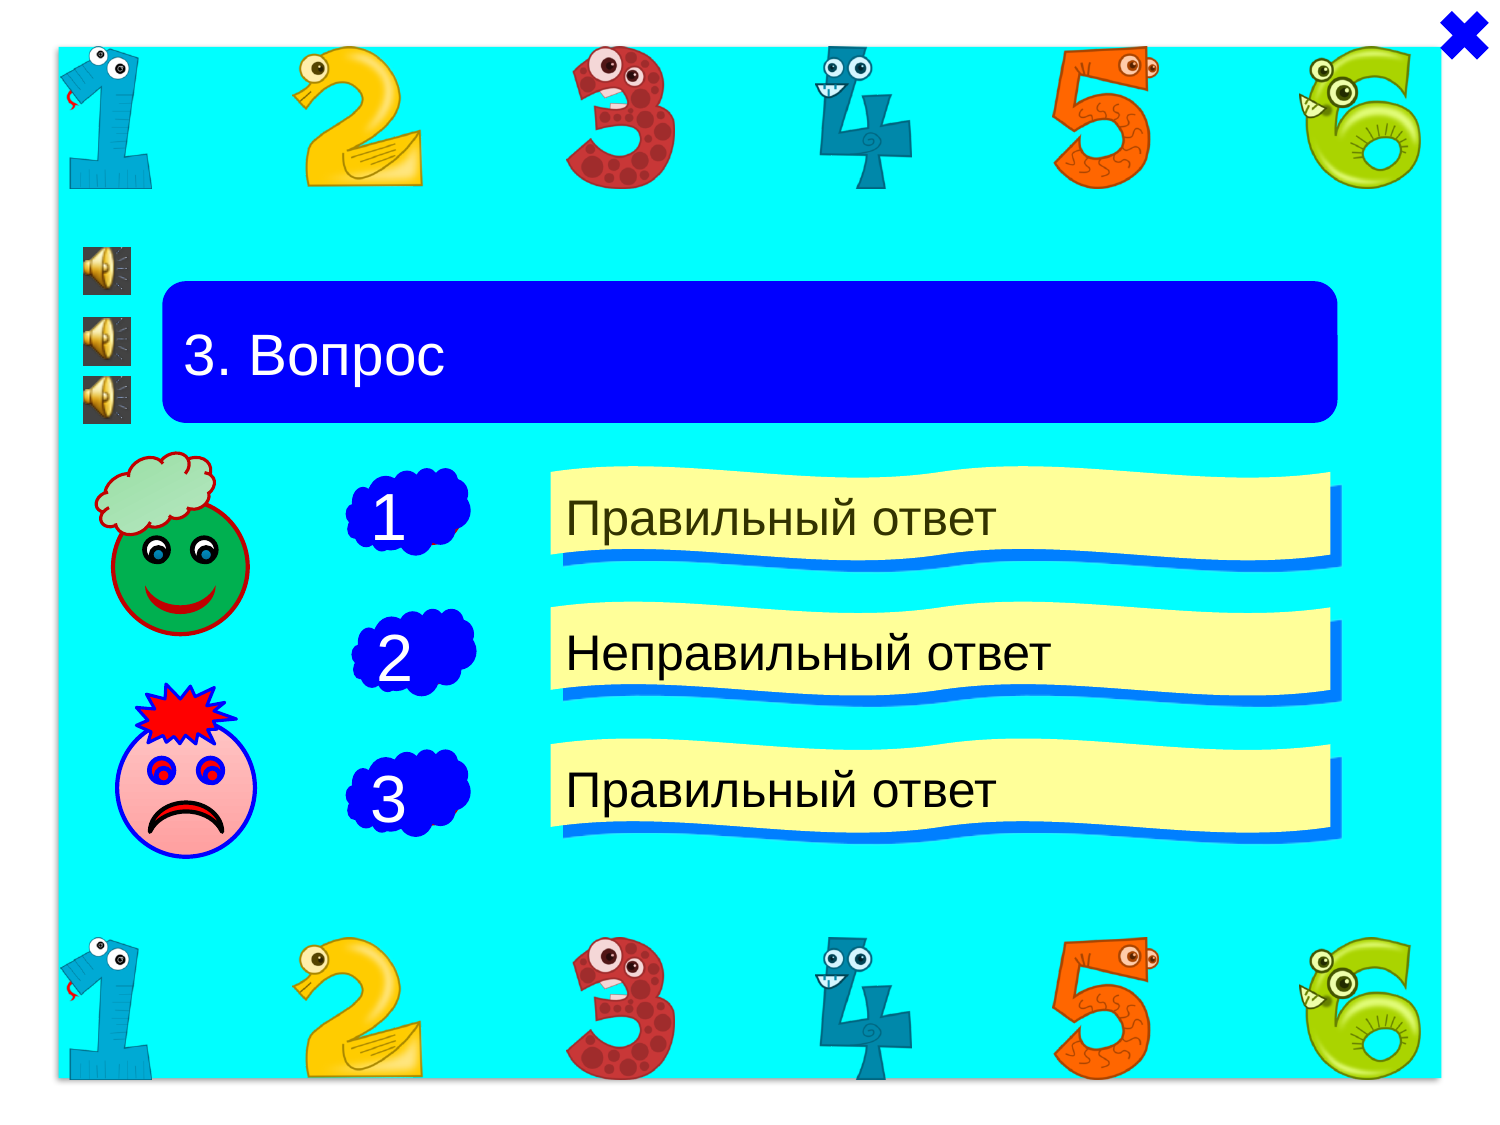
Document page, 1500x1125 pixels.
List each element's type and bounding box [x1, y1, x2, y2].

text_box [1438, 8, 1491, 62]
picture [81, 374, 133, 426]
text_box [345, 467, 471, 556]
text_box [93, 456, 248, 635]
text_box [58, 46, 1442, 1080]
text_box [351, 608, 477, 697]
text_box [116, 679, 256, 857]
picture [81, 245, 133, 297]
text_box [345, 748, 471, 837]
picture [81, 316, 133, 367]
